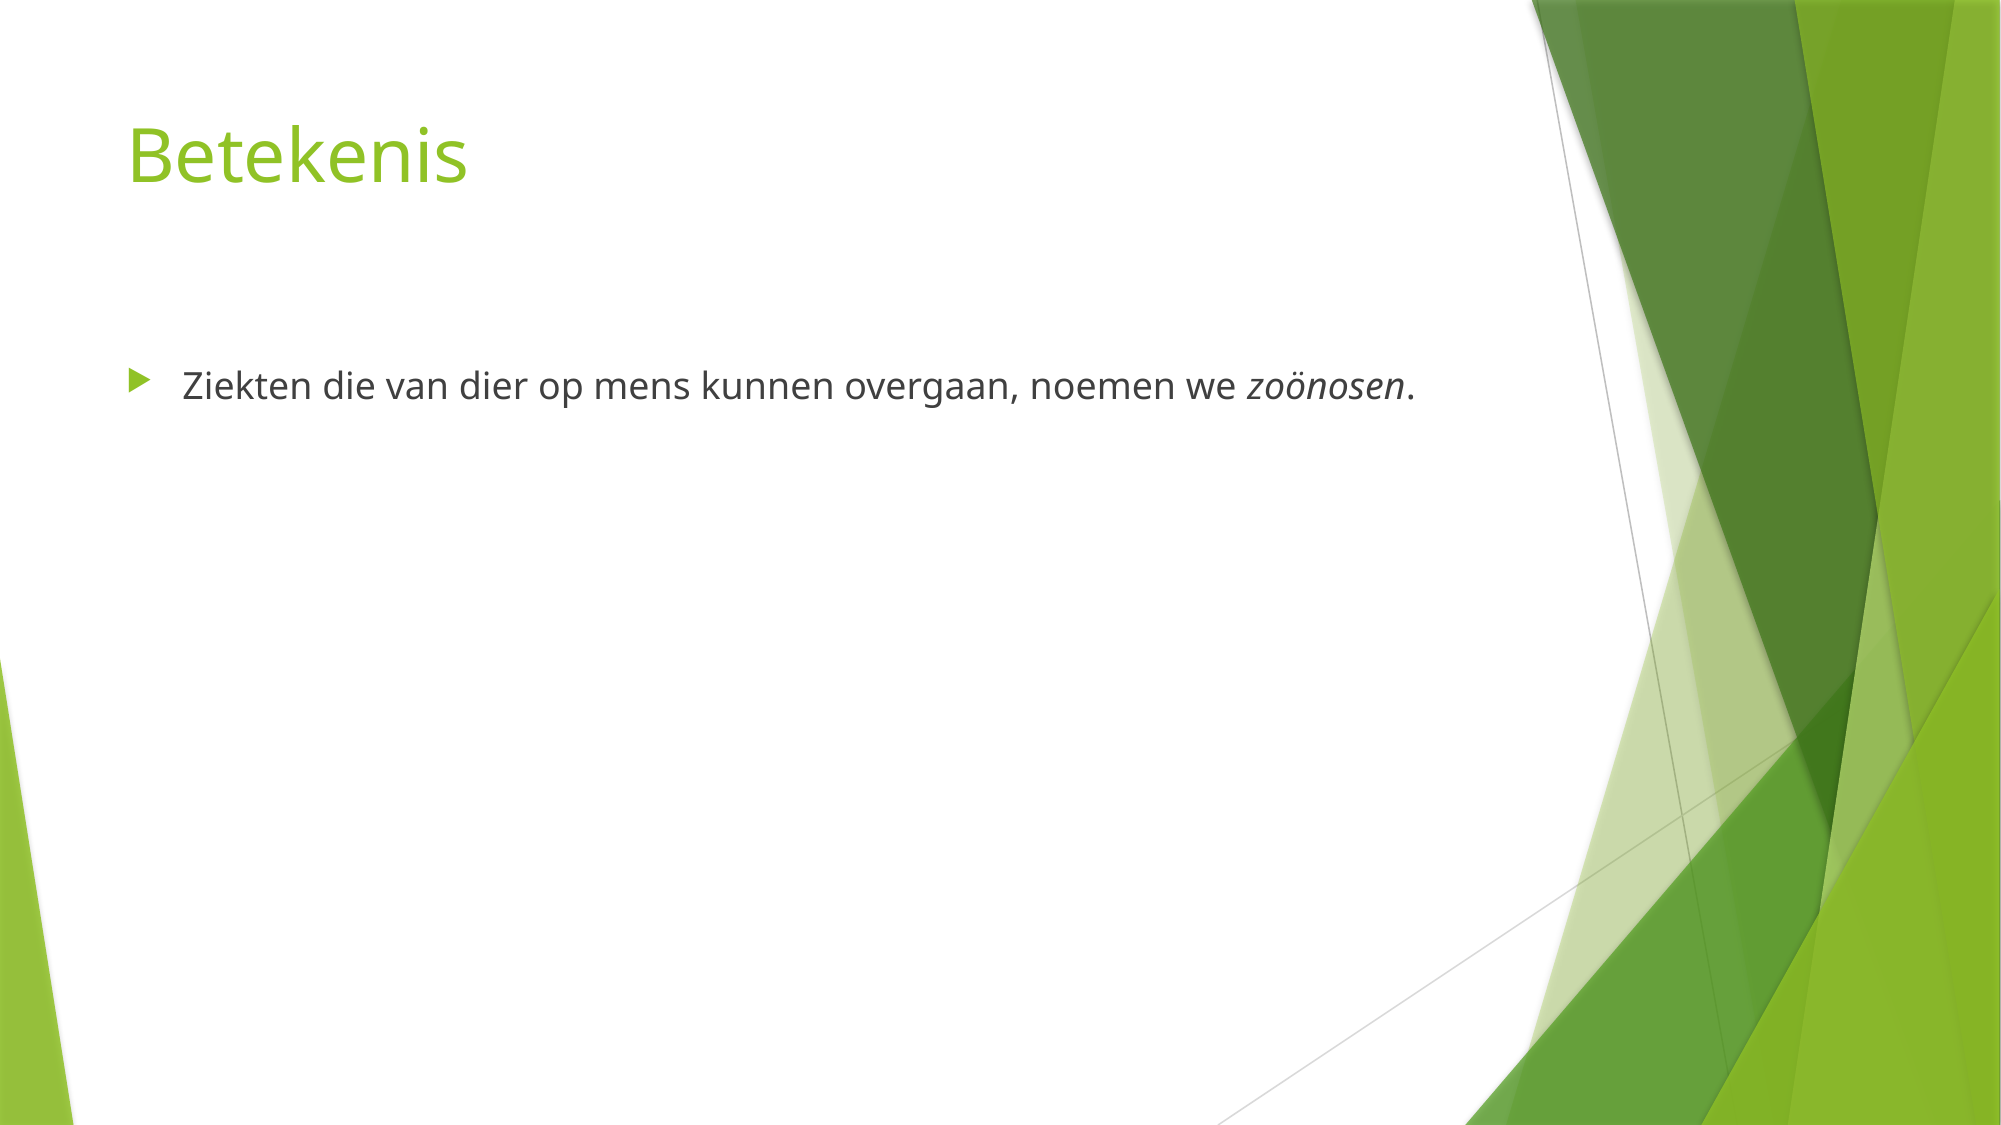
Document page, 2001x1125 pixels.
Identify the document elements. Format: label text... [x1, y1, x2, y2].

title Betekenis [111, 99, 1522, 317]
list Ziekten die van dier op mens kunnen overgaan, noemen we zoönosen. [111, 354, 1522, 992]
